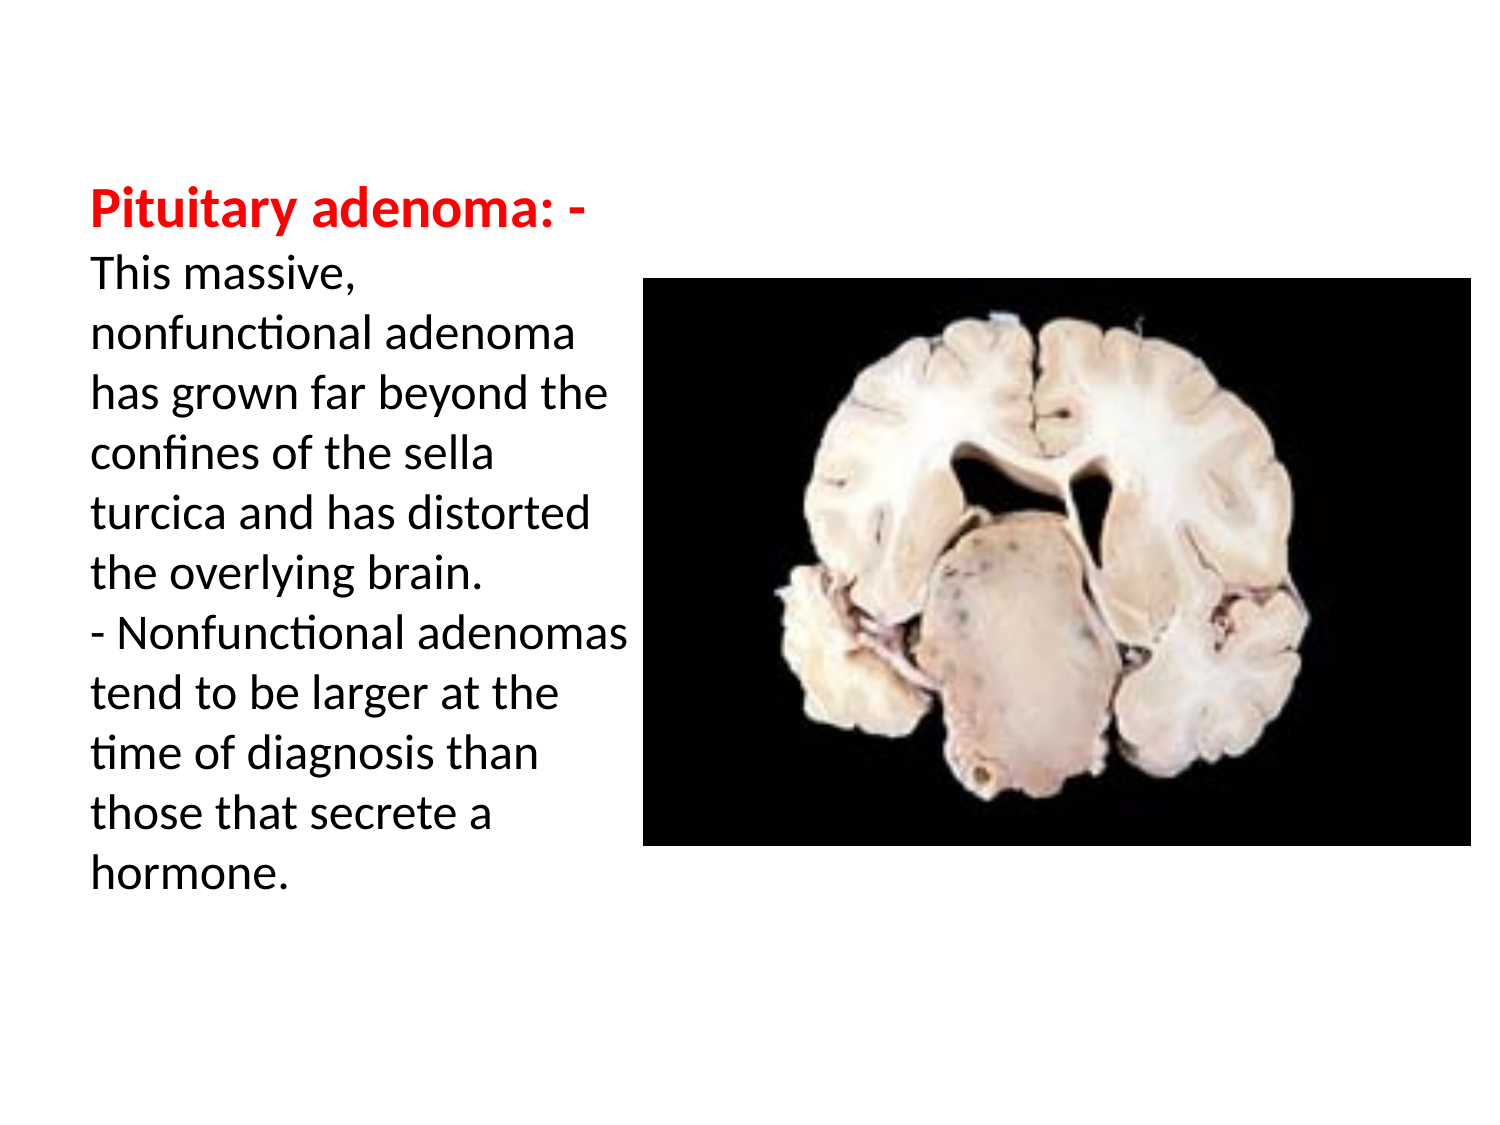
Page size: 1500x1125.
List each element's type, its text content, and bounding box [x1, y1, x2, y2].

title Pituitary adenoma: -This massive, nonfunctional adenoma has grown far beyond the confines of the sella turcica and has distorted the overlying brain. - Nonfunctional adenomas tend to be larger at the time of diagnosis than those that secrete a hormone. [75, 45, 656, 1024]
picture [643, 278, 1471, 847]
